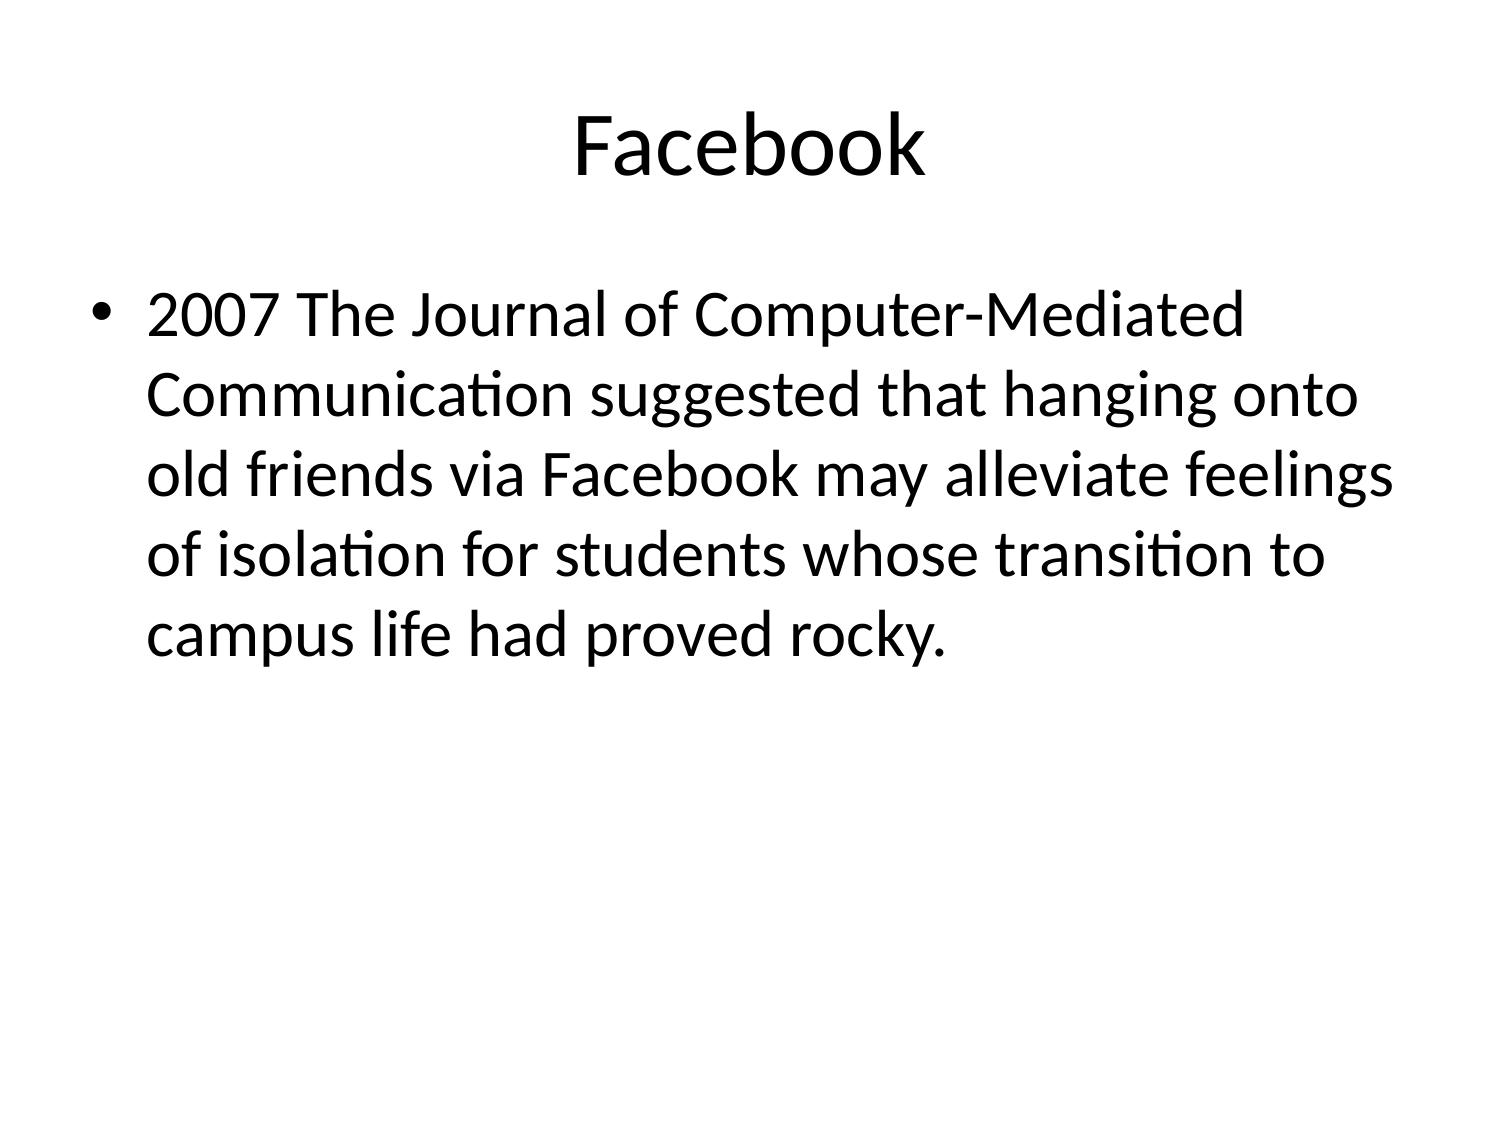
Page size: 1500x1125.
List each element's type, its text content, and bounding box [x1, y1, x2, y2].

list 2007 The Journal of Computer-Mediated Communication suggested that hanging onto old friends via Facebook may alleviate feelings of isolation for students whose transition to campus life had proved rocky. [75, 262, 1425, 1005]
title Facebook [75, 45, 1425, 233]
